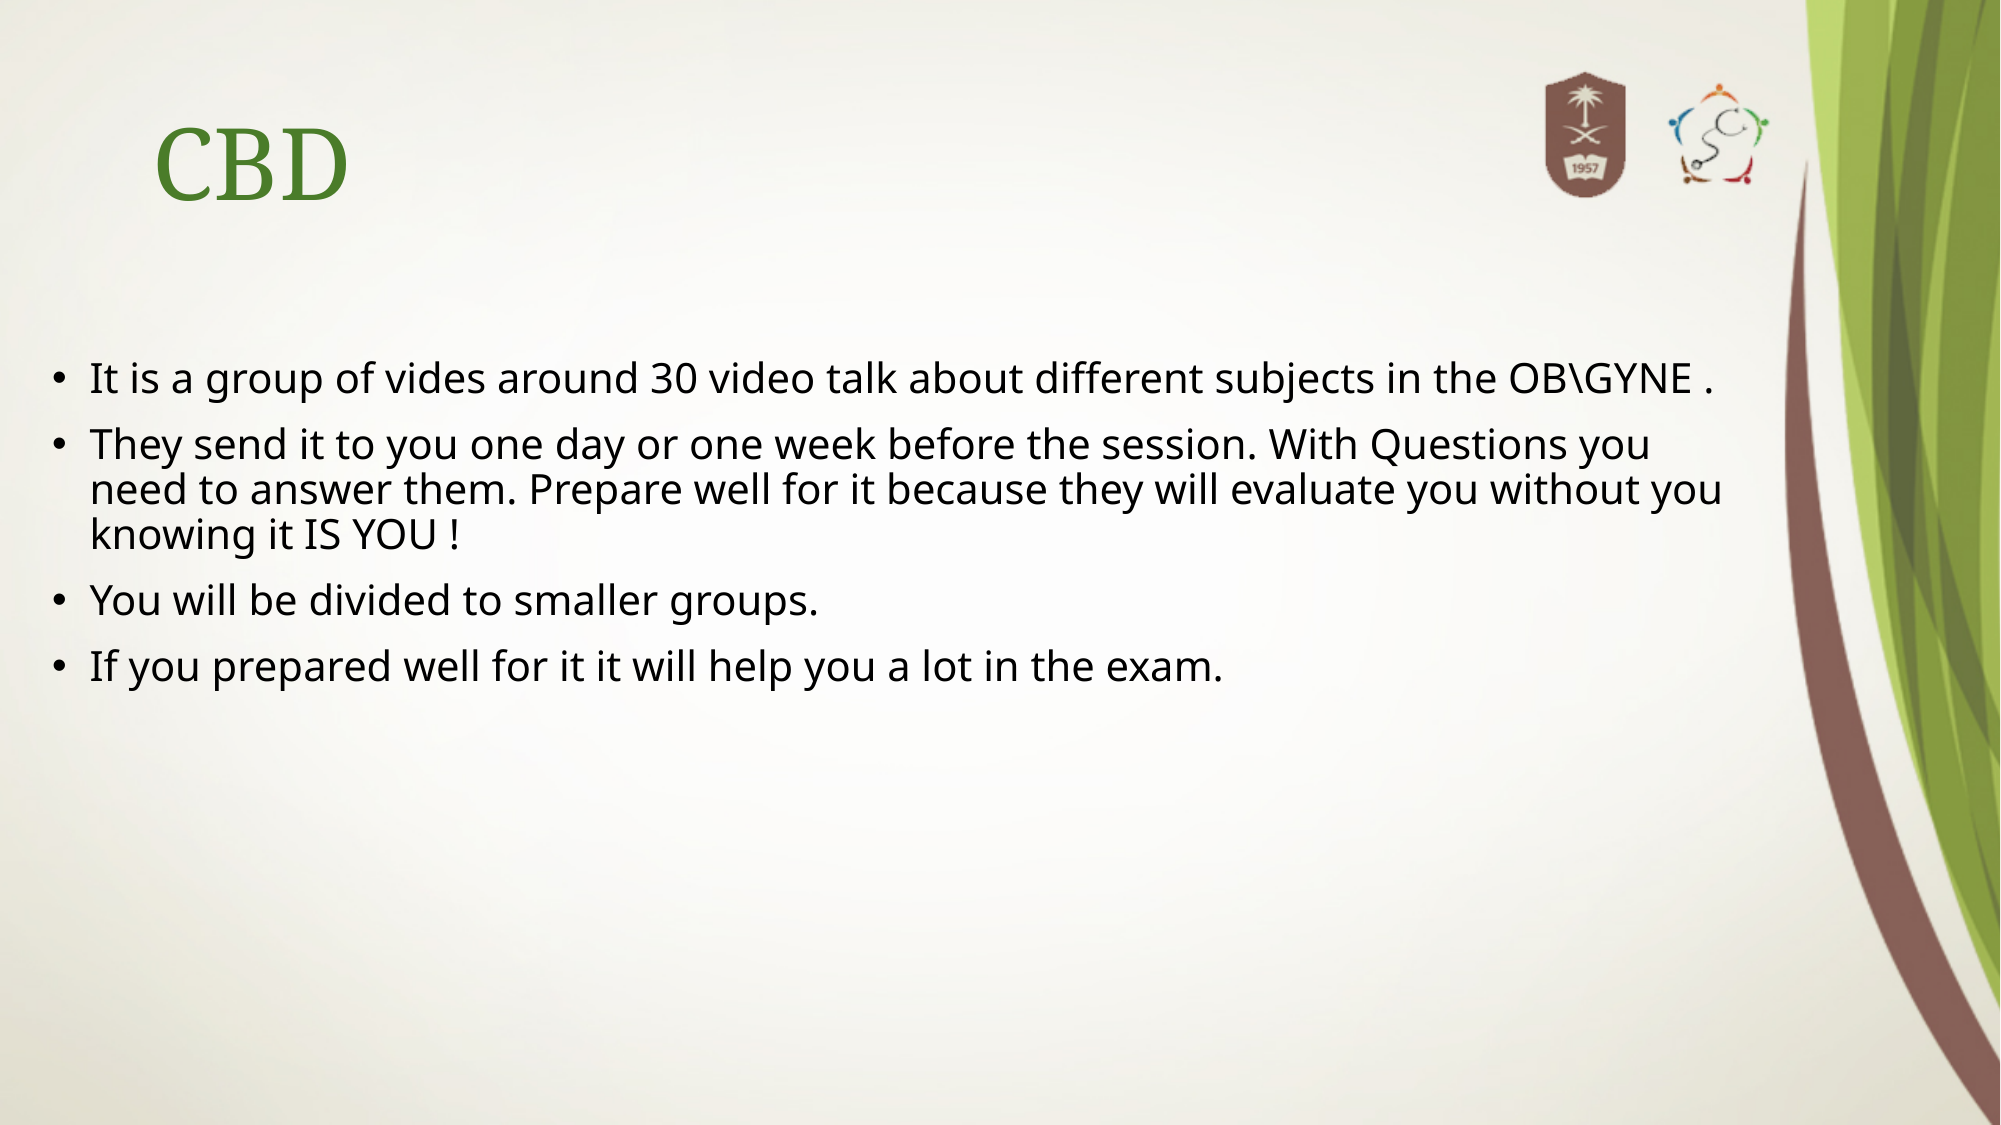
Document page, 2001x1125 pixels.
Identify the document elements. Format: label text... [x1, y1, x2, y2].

title CBD [137, 59, 1863, 278]
list It is a group of vides around 30 video talk about different subjects in the OB\GYNE . They send it to you one day or one week before the session. With Questions you need to answer them. Prepare well for it because they will evaluate you without you knowing it IS YOU ! You will be divided to smaller groups. If you prepared well for it it will help you a lot in the exam. [37, 350, 1739, 940]
picture [0, 0, 2001, 1125]
